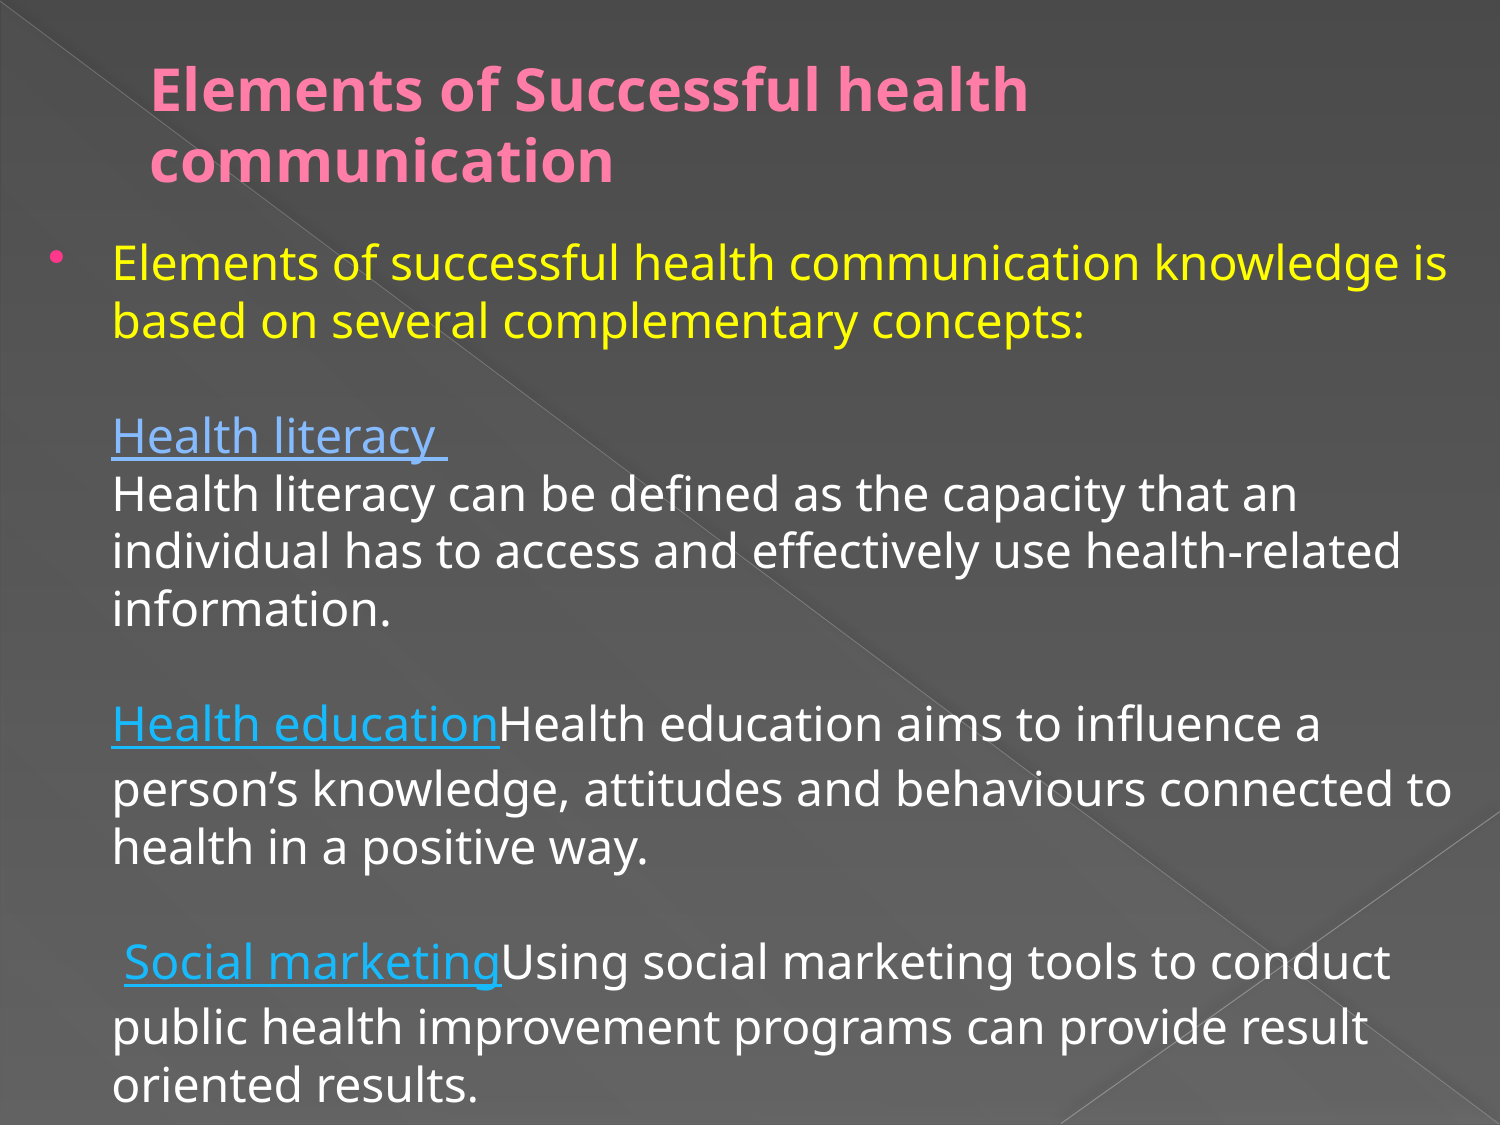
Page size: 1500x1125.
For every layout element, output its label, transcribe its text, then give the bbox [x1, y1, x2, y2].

list Elements of successful health communication knowledge is based on several complementary concepts: Health literacy Health literacy can be defined as the capacity that an individual has to access and effectively use health-related information. Health education Health education aims to influence a person’s knowledge, attitudes and behaviours connected to health in a positive way. Social marketing Using social marketing tools to conduct public health improvement programs can provide result oriented results. [24, 224, 1500, 1125]
title Elements of Successful health communication [75, 43, 1425, 224]
